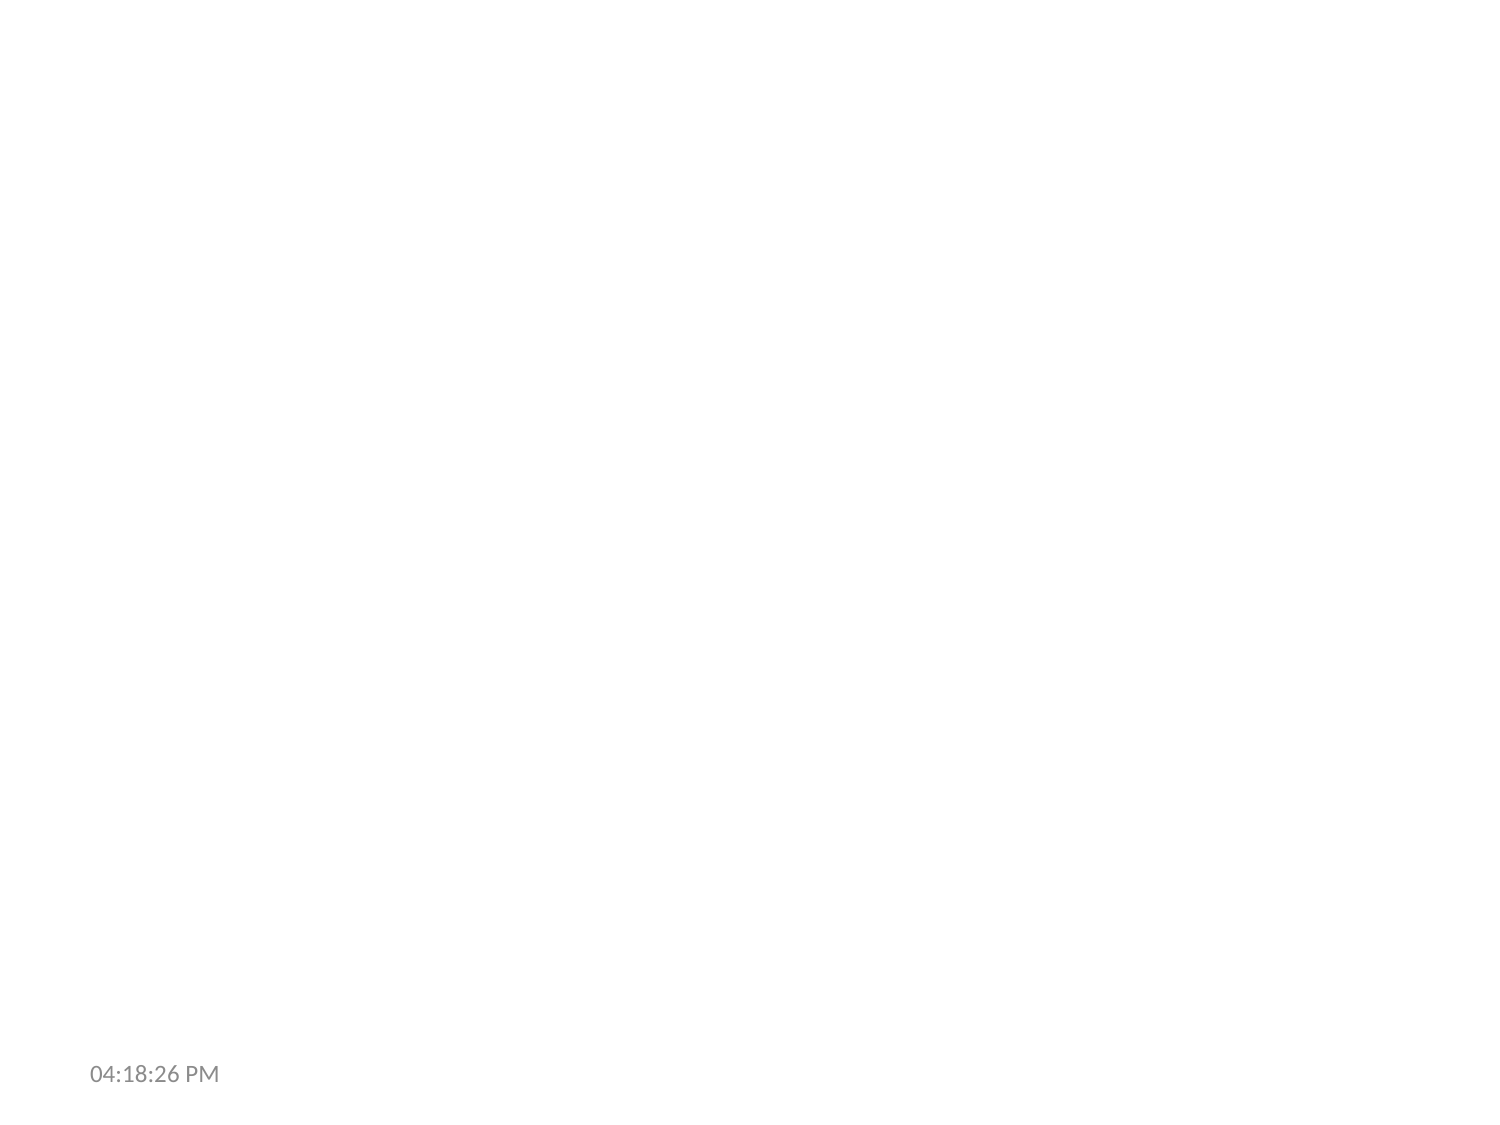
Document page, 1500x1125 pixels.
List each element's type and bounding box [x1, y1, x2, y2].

slide_number [75, 1042, 425, 1103]
